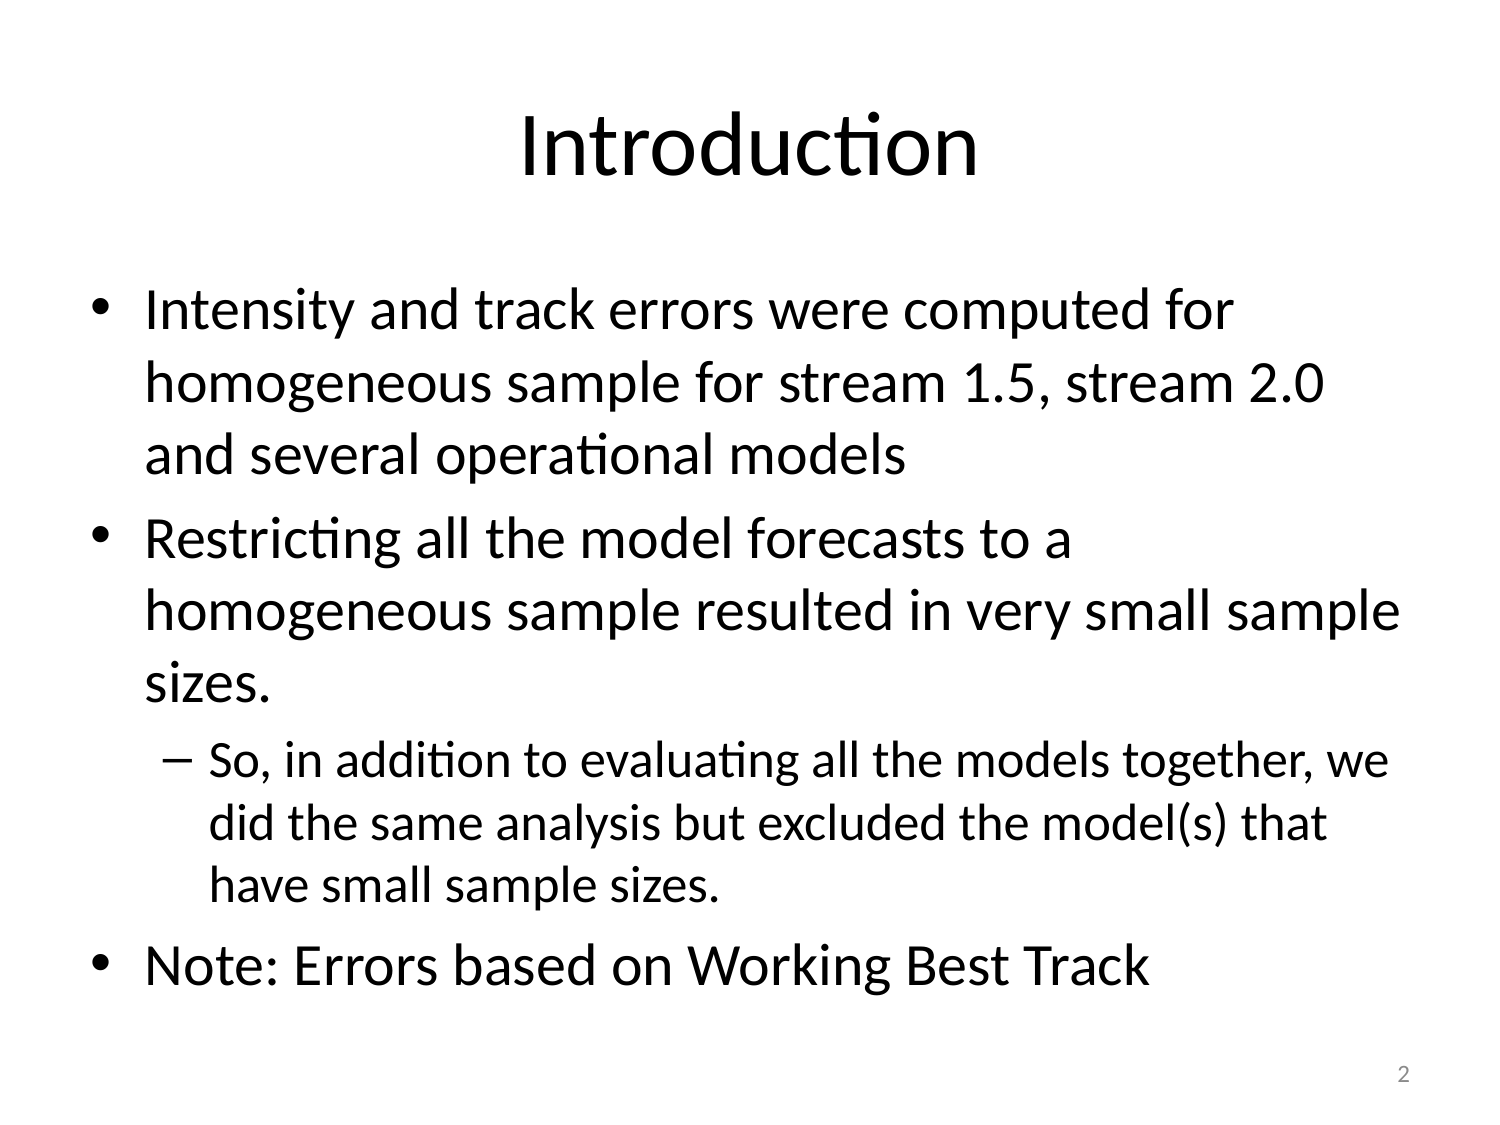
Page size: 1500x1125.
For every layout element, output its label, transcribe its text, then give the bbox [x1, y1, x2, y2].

list Intensity and track errors were computed for homogeneous sample for stream 1.5, stream 2.0 and several operational models Restricting all the model forecasts to a homogeneous sample resulted in very small sample sizes. So, in addition to evaluating all the models together, we did the same analysis but excluded the model(s) that have small sample sizes. Note: Errors based on Working Best Track [75, 262, 1425, 1005]
slide_number 2 [1074, 1042, 1425, 1103]
title Introduction [75, 45, 1425, 233]
